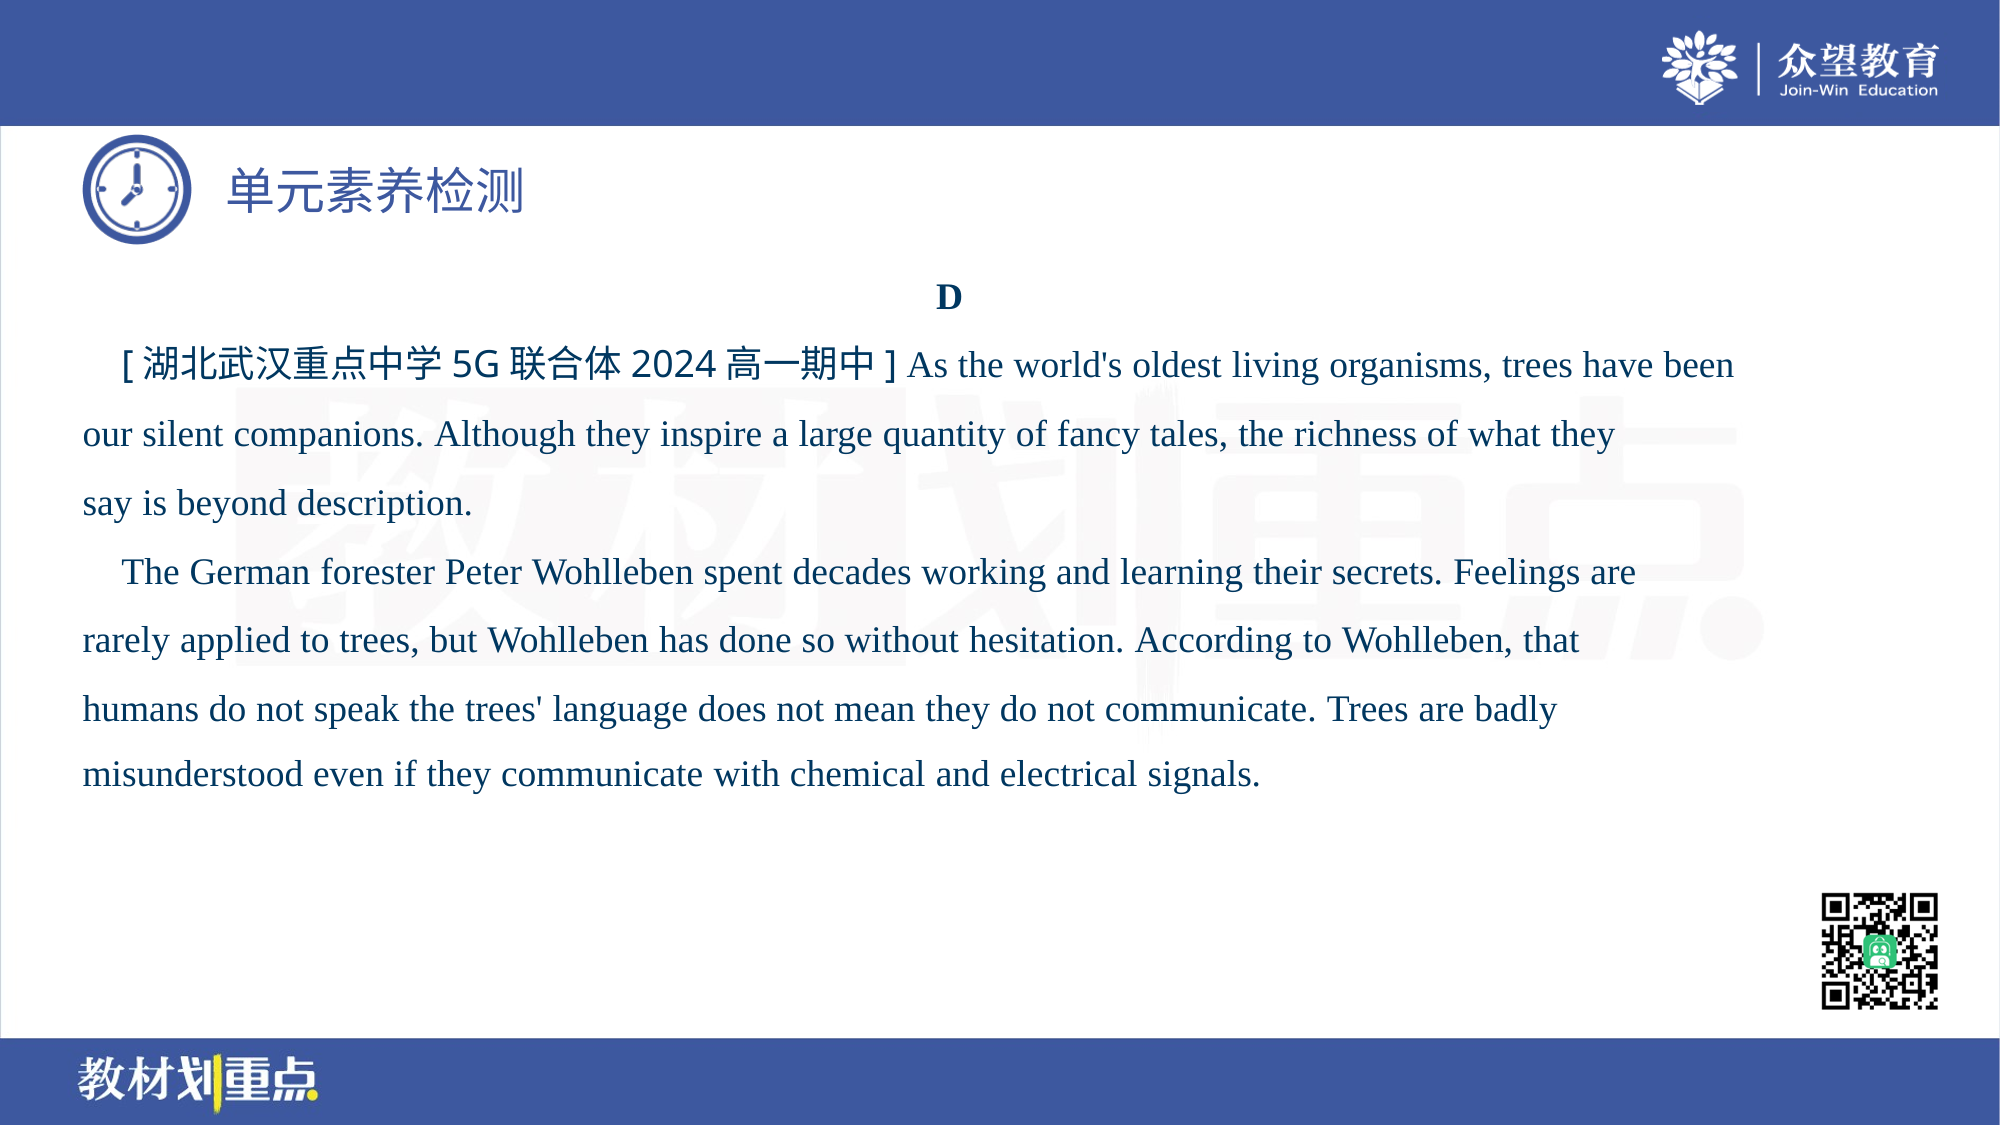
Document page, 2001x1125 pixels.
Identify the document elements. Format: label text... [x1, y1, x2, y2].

picture [0, 0, 2000, 1125]
text_box D [湖北武汉重点中学5G联合体2024高一期中] As the world's oldest living organisms, trees have been our silent companions. Although they inspire a large quantity of fancy tales, the richness of what they say is beyond description. The German forester Peter Wohlleben spent decades working and learning their secrets. Feelings are rarely applied to trees, but Wohlleben has done so without hesitation. According to Wohlleben, that humans do not speak the trees' language does not mean they do not communicate. Trees are badly misunderstood even if they communicate with chemical and electrical signals. [82, 248, 1817, 787]
